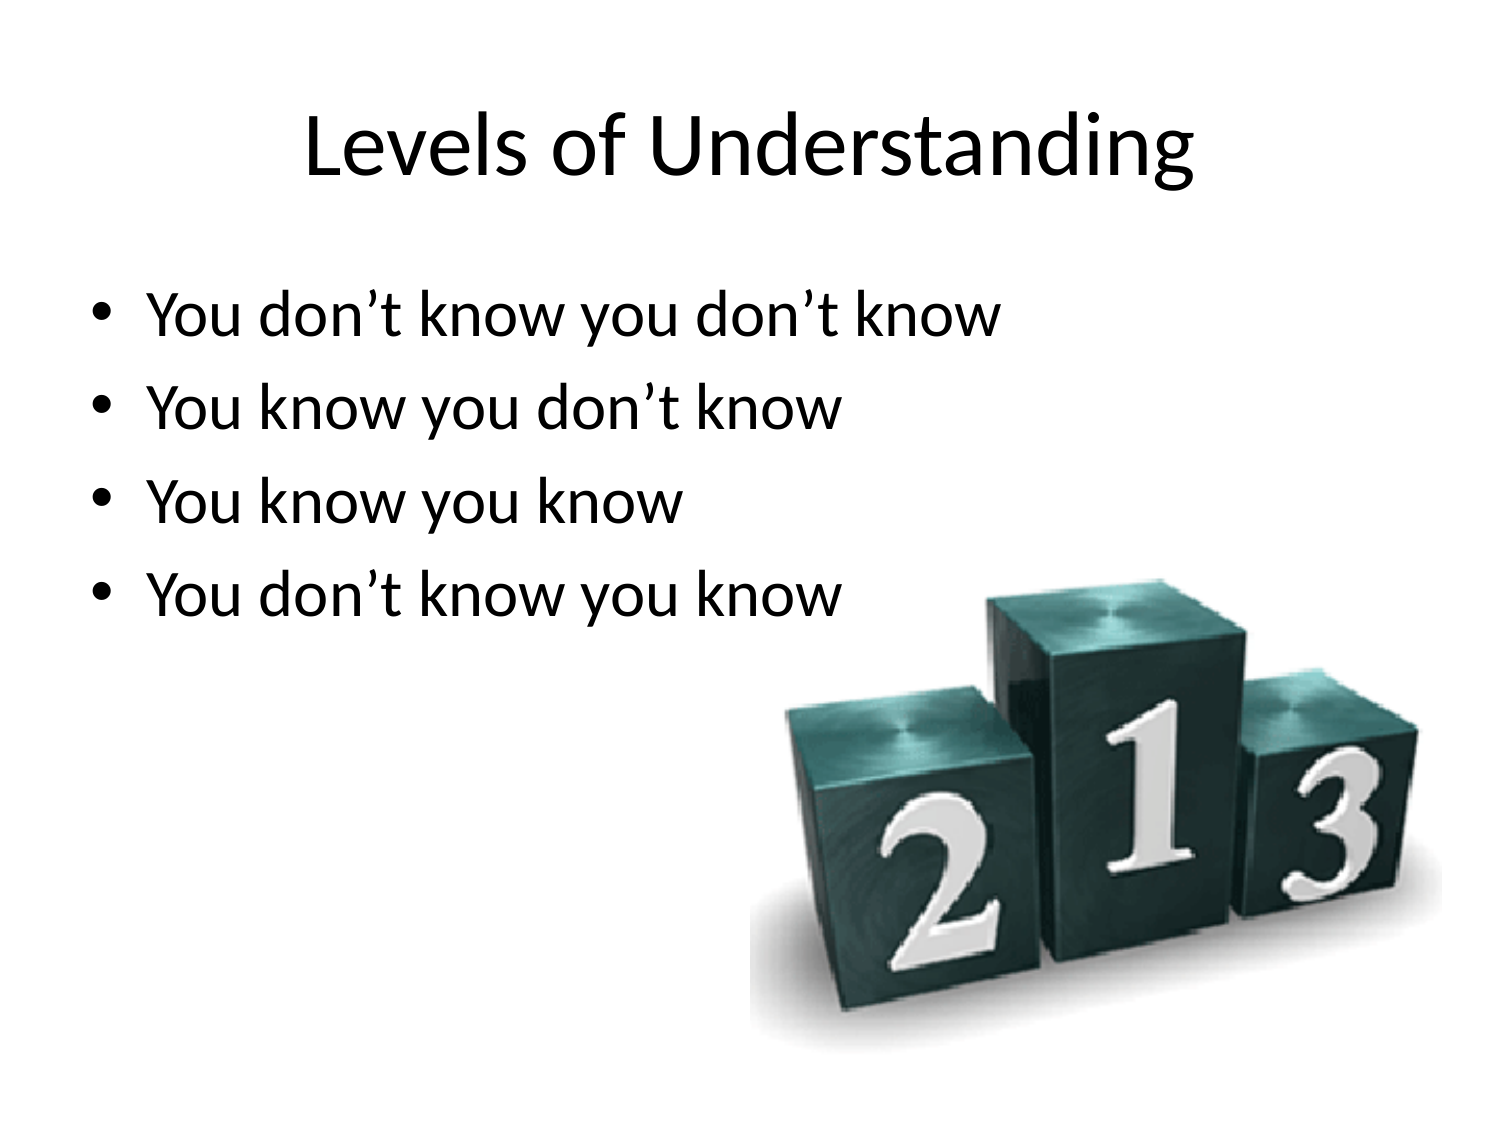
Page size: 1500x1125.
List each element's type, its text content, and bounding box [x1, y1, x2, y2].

title Levels of Understanding [75, 45, 1425, 233]
list You don’t know you don’t know You know you don’t know You know you know You don’t know you know [75, 262, 1425, 1005]
picture [749, 526, 1442, 1125]
